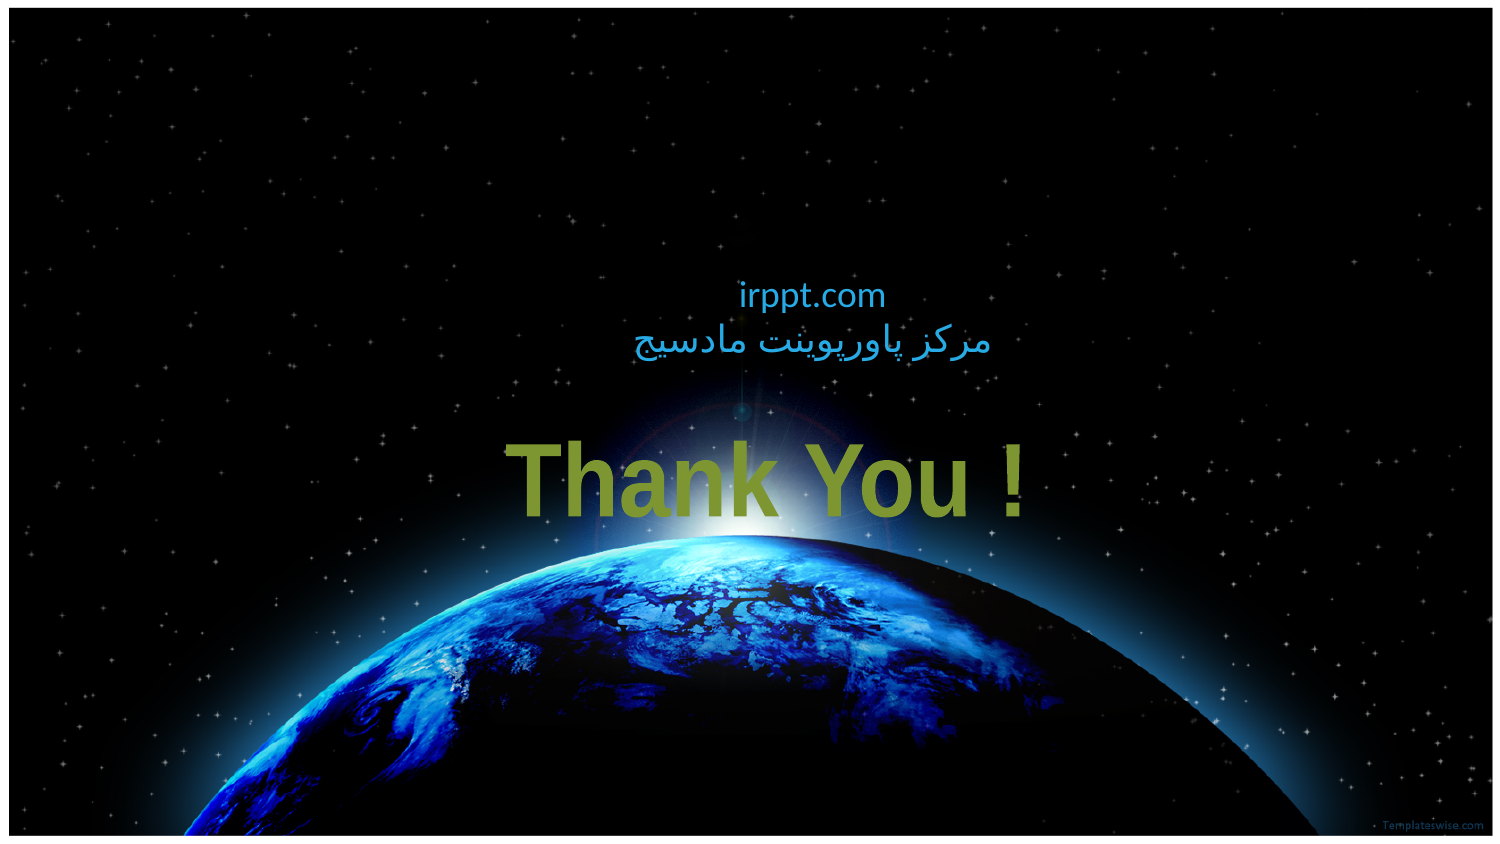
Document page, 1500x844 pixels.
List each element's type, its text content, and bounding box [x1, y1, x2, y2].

picture [0, 0, 1500, 844]
text_box irppt.com مرکز پاورپوینت مادسیج [617, 262, 1008, 368]
